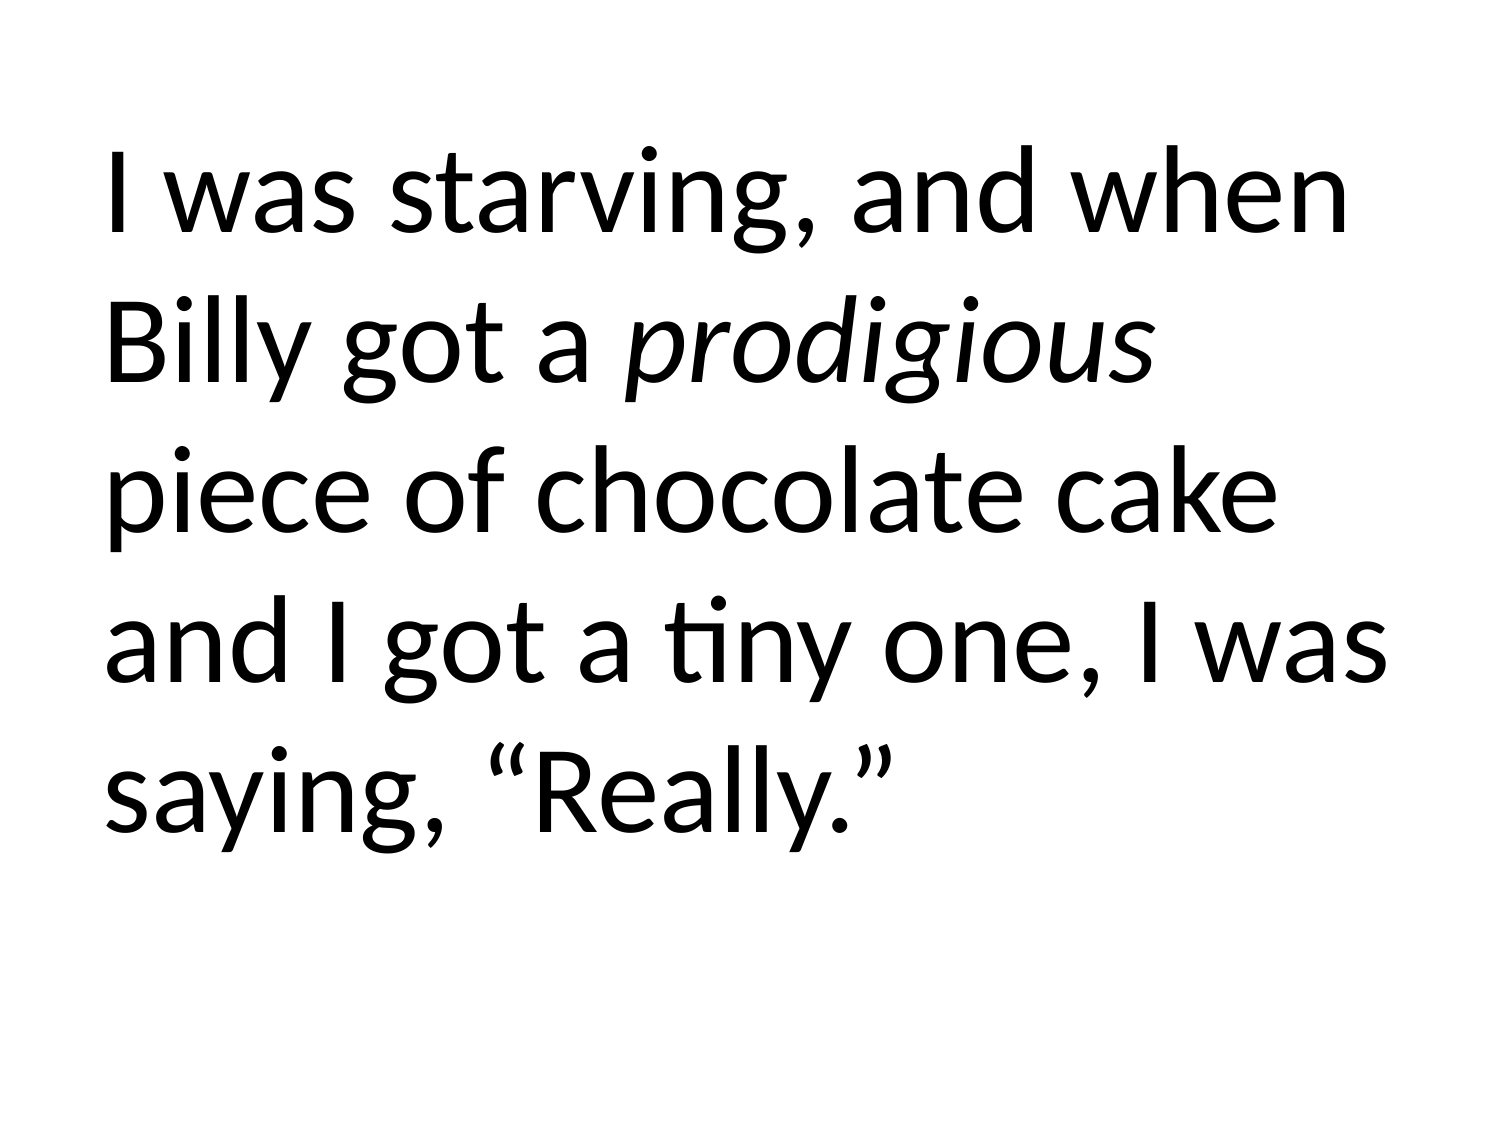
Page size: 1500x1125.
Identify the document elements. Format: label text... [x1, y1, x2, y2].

list I was starving, and when Billy got a prodigious piece of chocolate cake and I got a tiny one, I was saying, “Really.” [87, 99, 1438, 843]
